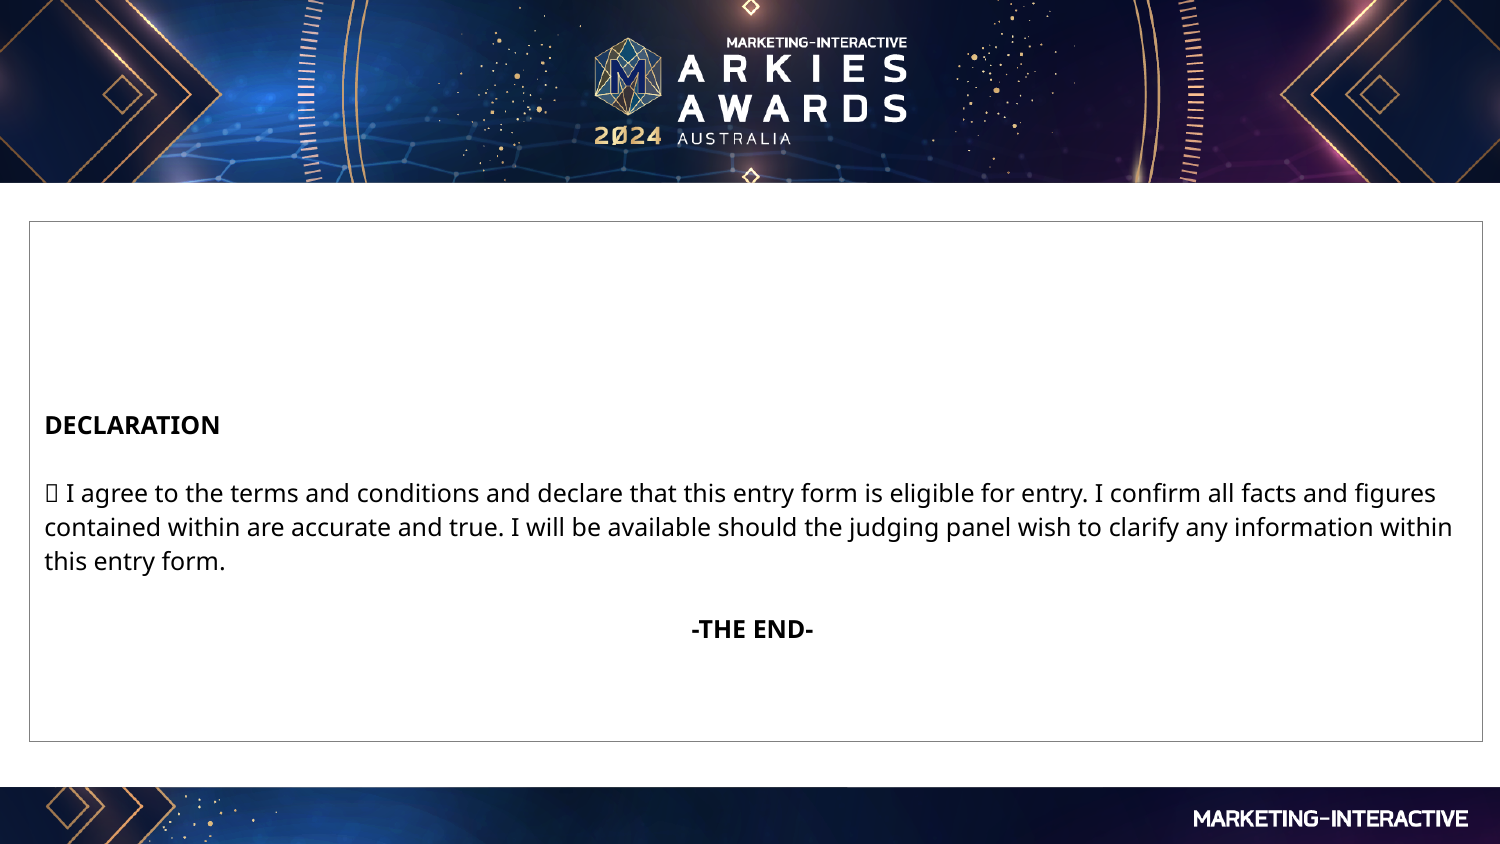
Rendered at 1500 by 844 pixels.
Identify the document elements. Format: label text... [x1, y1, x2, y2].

picture [0, 0, 1500, 844]
table_header DECLARATION  I agree to the terms and conditions and declare that this entry form is eligible for entry. I confirm all facts and figures contained within are accurate and true. I will be available should the judging panel wish to clarify any information within this entry form. -THE END- [30, 222, 1482, 741]
